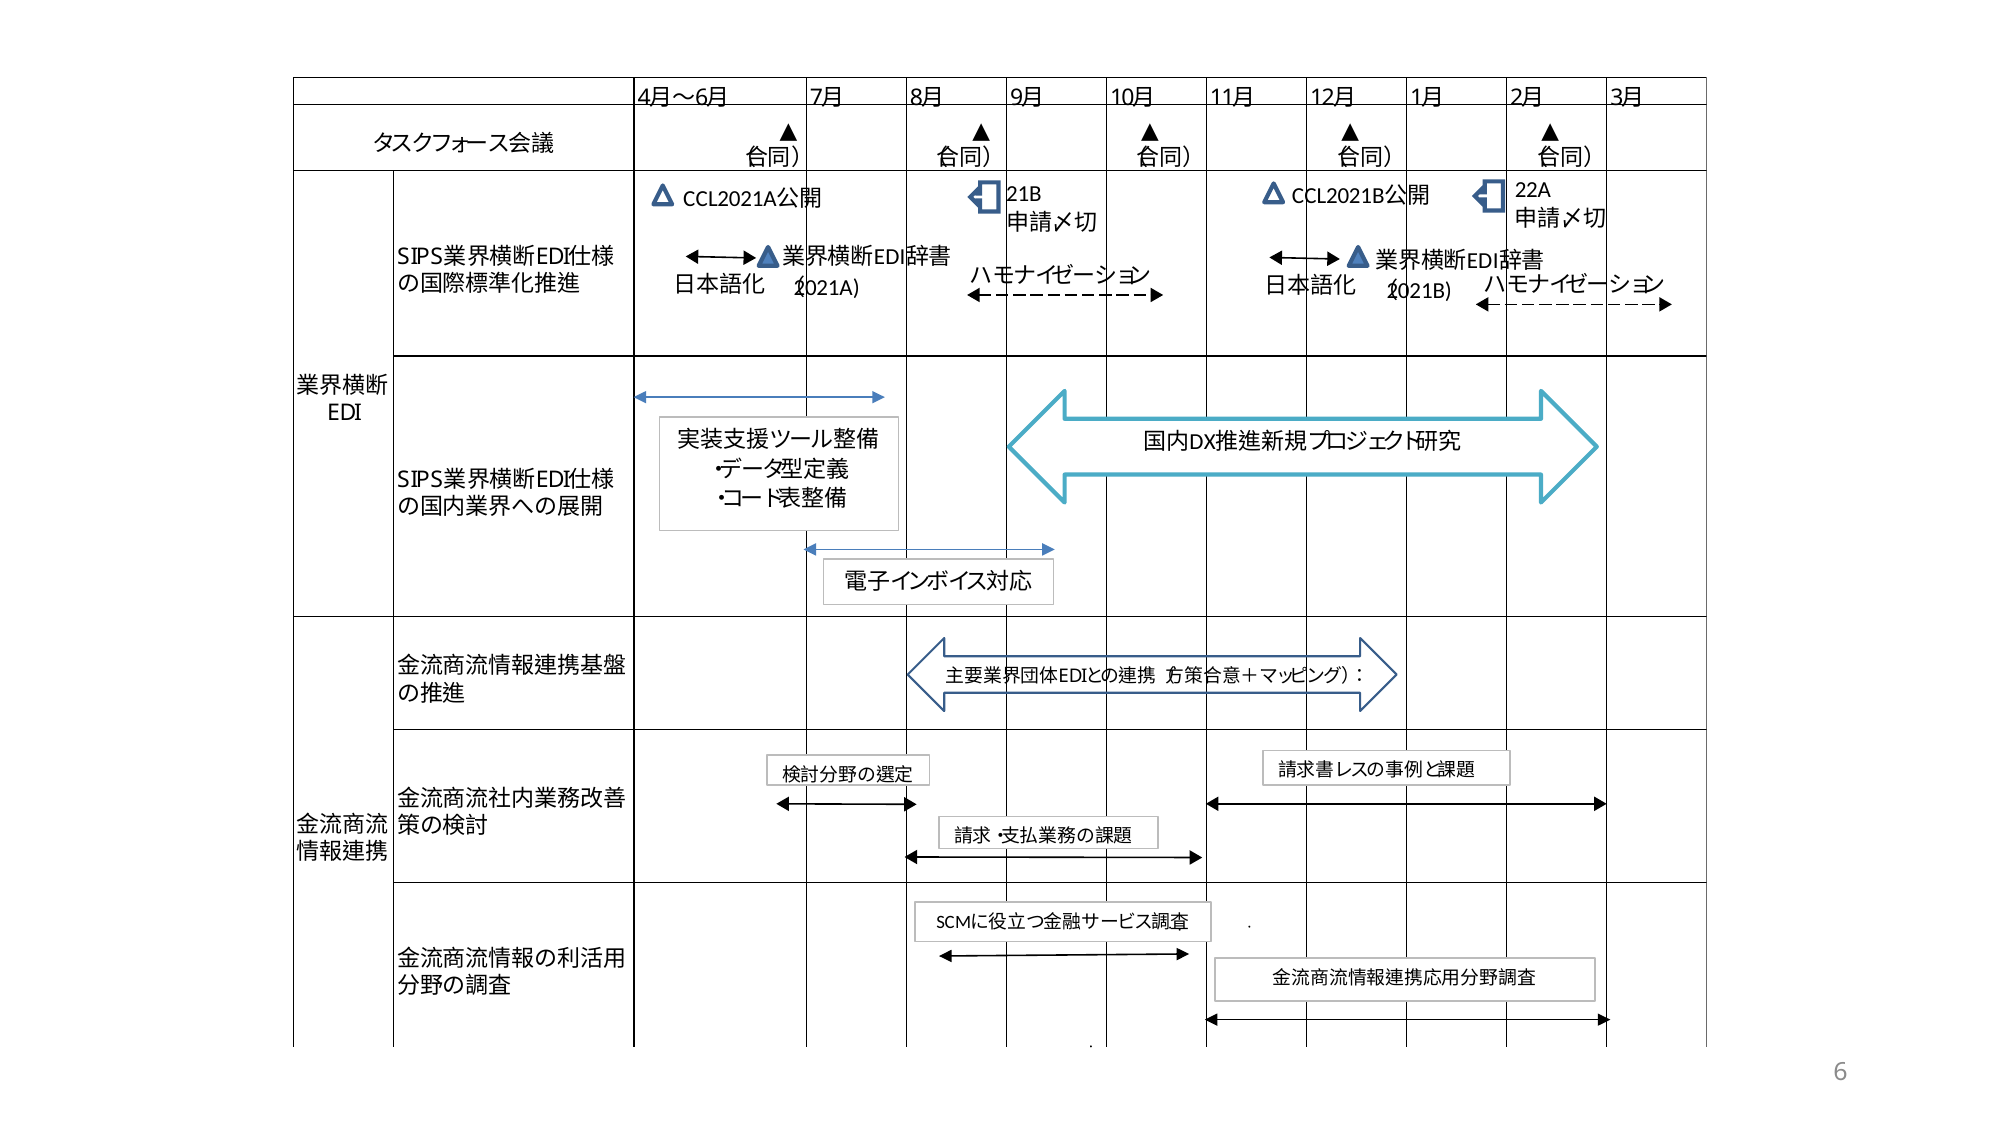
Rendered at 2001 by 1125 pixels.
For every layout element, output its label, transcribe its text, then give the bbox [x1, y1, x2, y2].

picture [292, 77, 1708, 1048]
slide_number 6 [1412, 1042, 1863, 1103]
